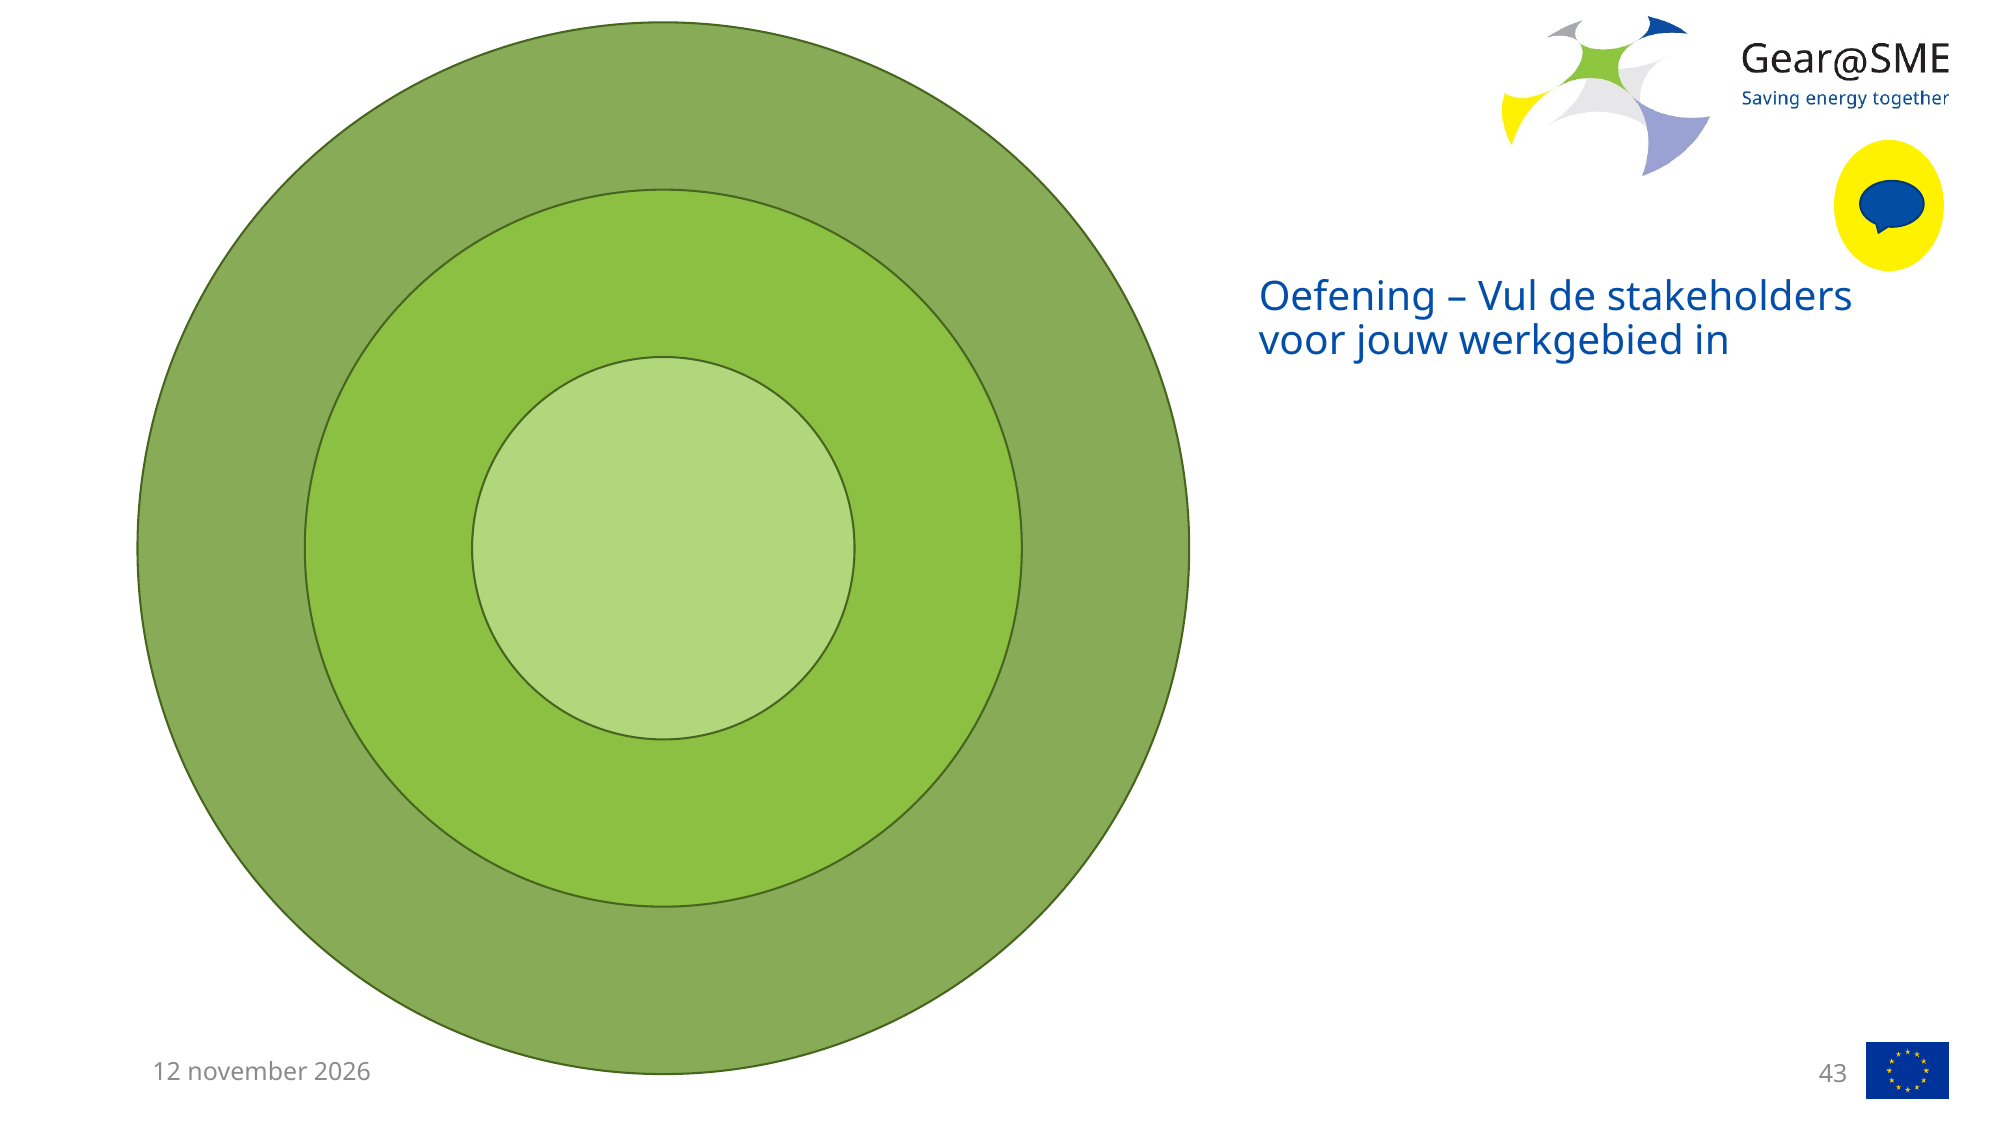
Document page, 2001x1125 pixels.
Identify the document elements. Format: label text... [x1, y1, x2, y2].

title Oefening – Vul de stakeholders voor jouw werkgebied in [1243, 266, 1892, 372]
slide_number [137, 1075, 588, 1103]
picture [1502, 16, 1949, 176]
slide_number 43 [1412, 1044, 1863, 1104]
picture [1866, 1042, 1949, 1099]
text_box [1834, 140, 1943, 271]
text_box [137, 22, 1190, 1075]
